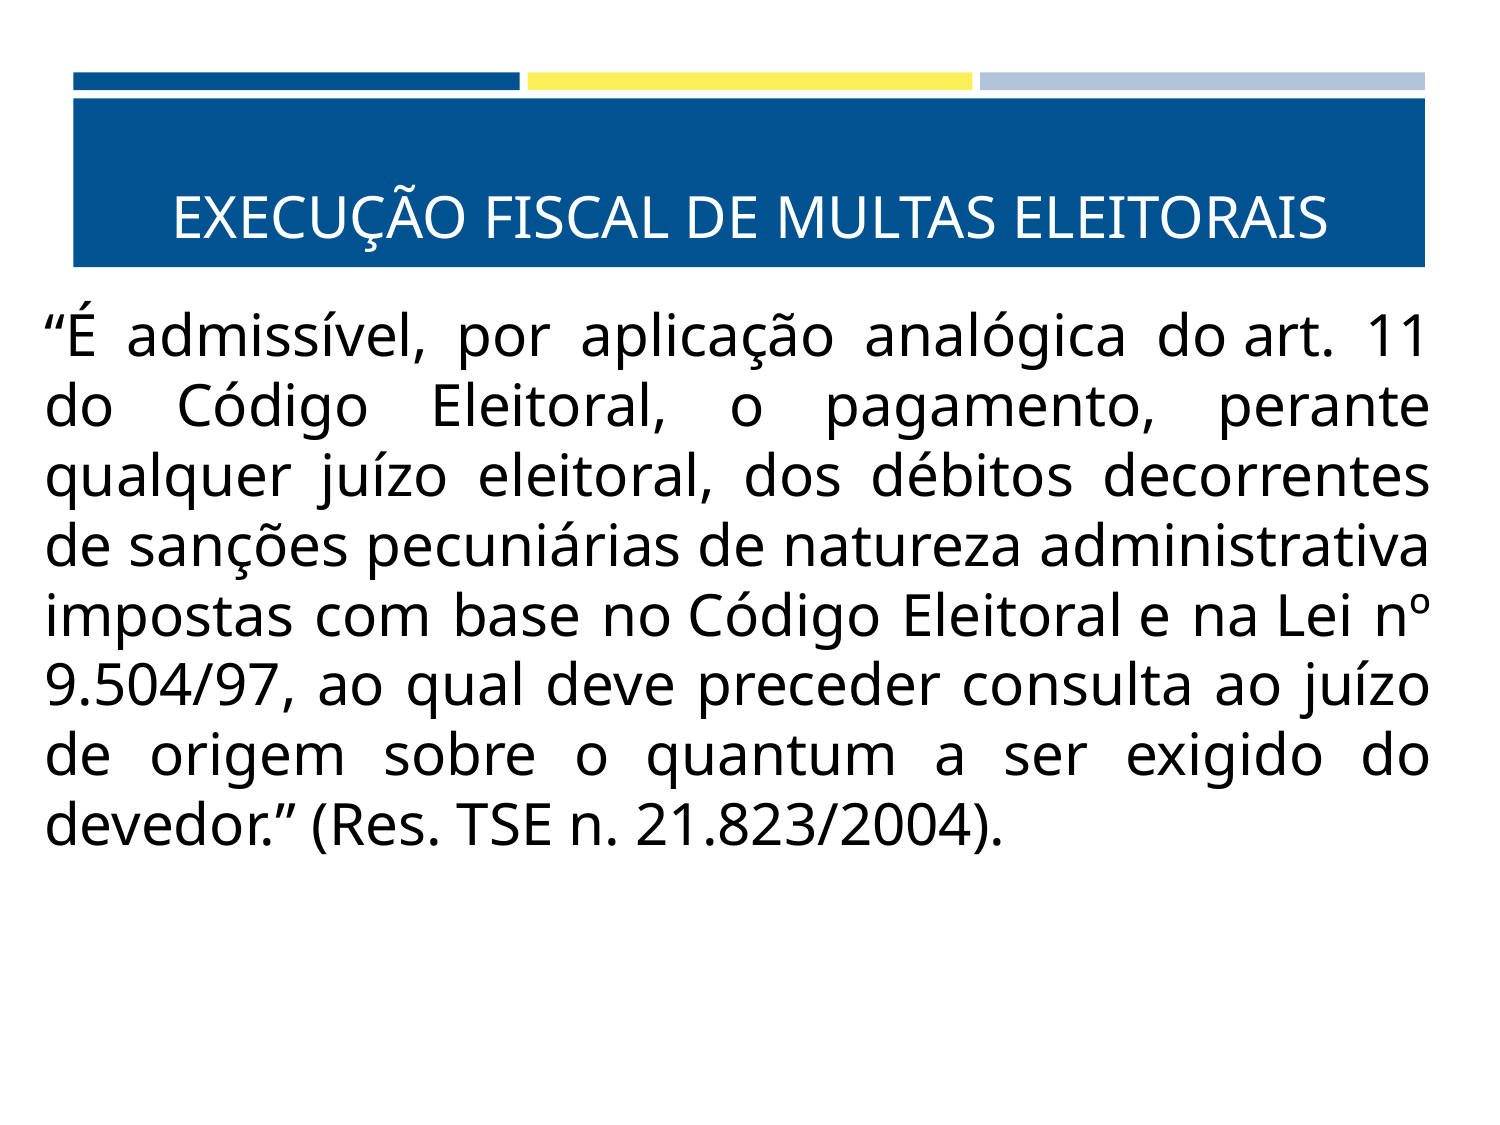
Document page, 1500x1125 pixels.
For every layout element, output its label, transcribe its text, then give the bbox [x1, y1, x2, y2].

title EXECUÇÃO FISCAL DE MULTAS ELEITORAIS [95, 112, 1406, 259]
list “É admissível, por aplicação analógica do art. 11 do Código Eleitoral, o pagamento, perante qualquer juízo eleitoral, dos débitos decorrentes de sanções pecuniárias de natureza administrativa impostas com base no Código Eleitoral e na Lei nº 9.504/97, ao qual deve preceder consulta ao juízo de origem sobre o quantum a ser exigido do devedor.” (Res. TSE n. 21.823/2004). [29, 290, 1447, 1094]
